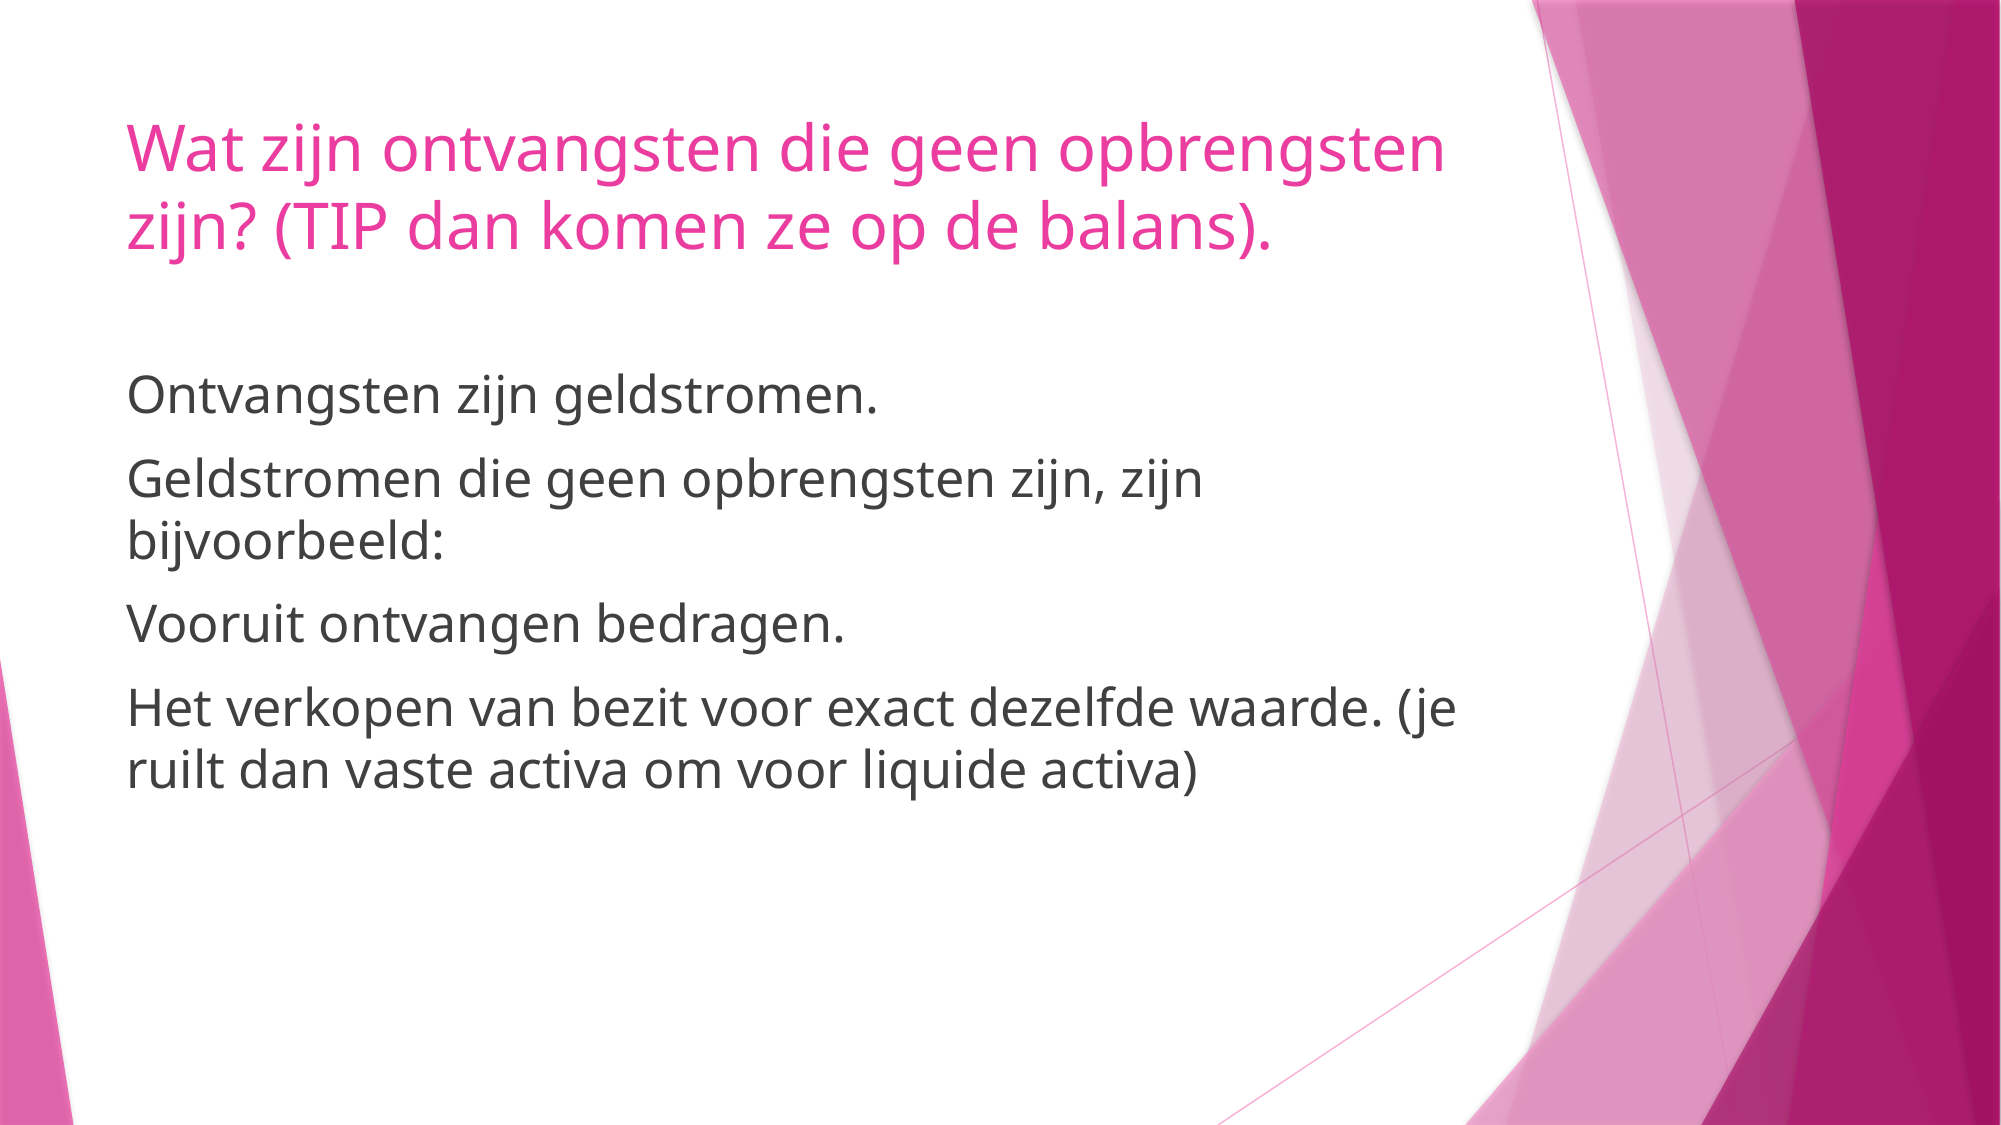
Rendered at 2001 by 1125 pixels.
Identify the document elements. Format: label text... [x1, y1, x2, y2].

list Ontvangsten zijn geldstromen. Geldstromen die geen opbrengsten zijn, zijn bijvoorbeeld: Vooruit ontvangen bedragen. Het verkopen van bezit voor exact dezelfde waarde. (je ruilt dan vaste activa om voor liquide activa) [111, 354, 1522, 992]
title Wat zijn ontvangsten die geen opbrengsten zijn? (TIP dan komen ze op de balans). [111, 99, 1522, 317]
